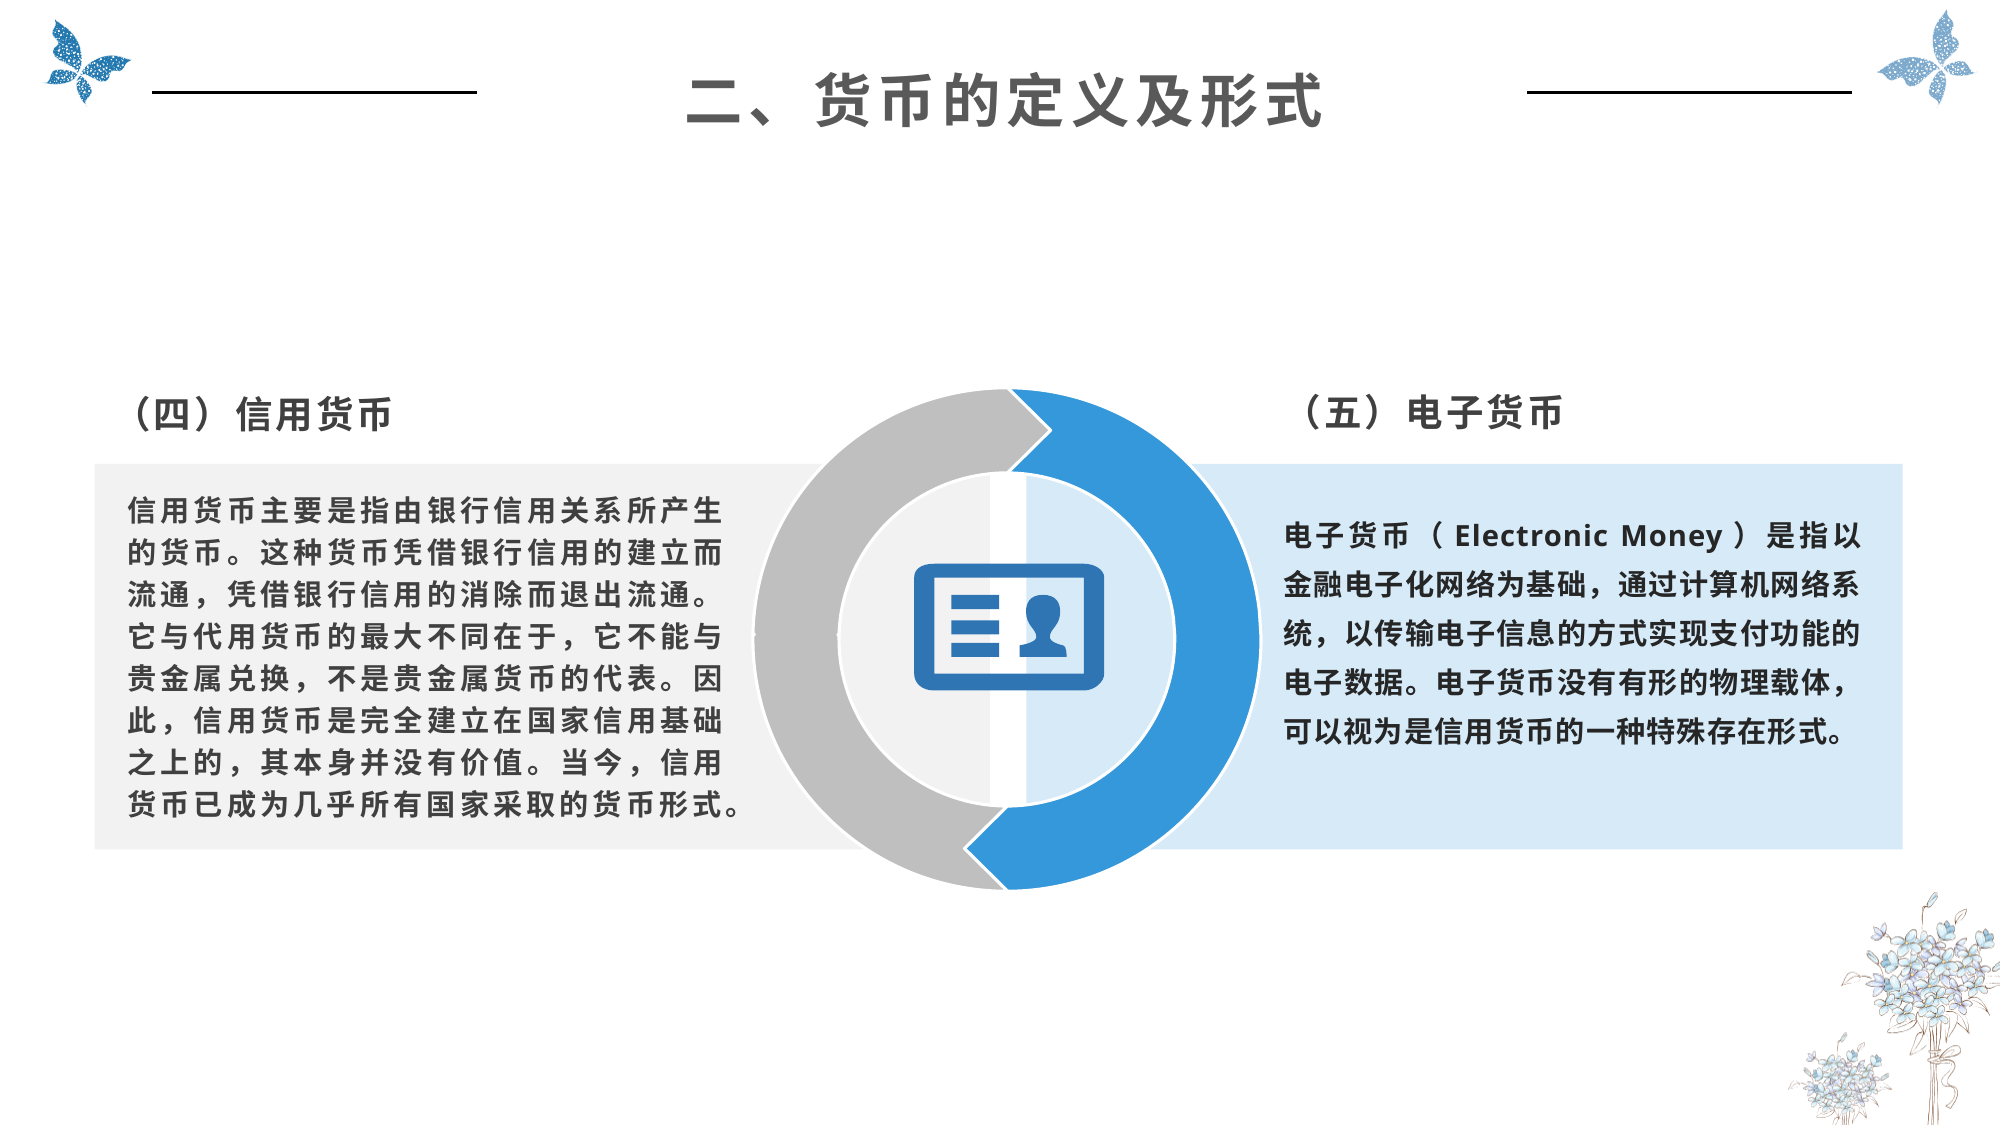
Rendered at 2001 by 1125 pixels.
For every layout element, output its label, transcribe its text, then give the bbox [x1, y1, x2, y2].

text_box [151, 55, 1852, 142]
text_box [94, 463, 752, 850]
text_box 信用货币主要是指由银行信用关系所产生的货币。这种货币凭借银行信用的建立而流通，凭借银行信用的消除而退出流通。它与代用货币的最大不同在于，它不能与贵金属兑换，不是贵金属货币的代表。因此，信用货币是完全建立在国家信用基础之上的，其本身并没有价值。当今，信用货币已成为几乎所有国家采取的货币形式。 [112, 478, 741, 843]
text_box （四）信用货币 [101, 376, 633, 442]
text_box 电子货币（Electronic Money）是指以金融电子化网络为基础，通过计算机网络系统，以传输电子信息的方式实现支付功能的电子数据。电子货币没有有形的物理载体，可以视为是信用货币的一种特殊存在形式。 [1268, 496, 1878, 810]
picture [1788, 892, 2000, 1125]
text_box [1261, 463, 1904, 850]
text_box （五）电子货币 [1271, 374, 1803, 441]
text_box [752, 387, 1261, 892]
